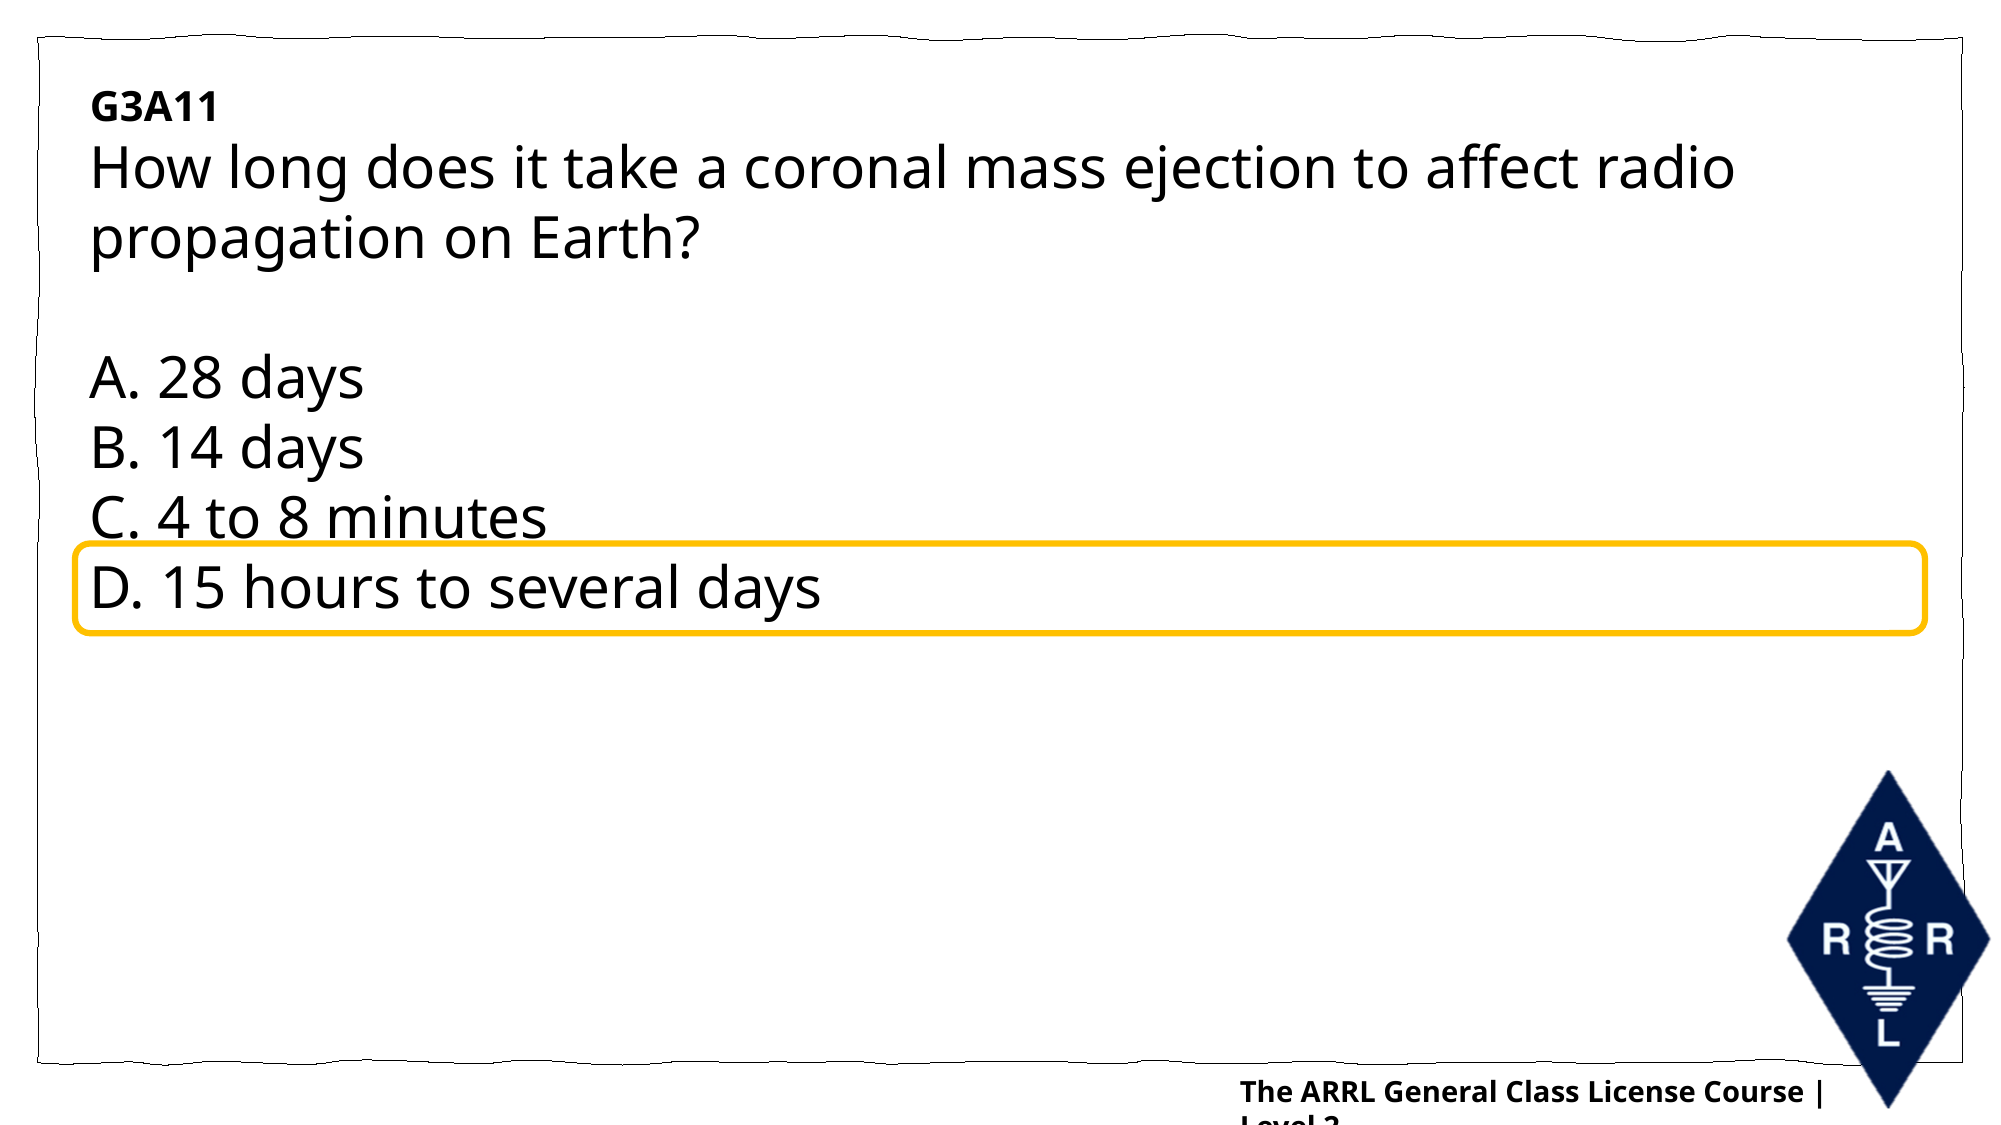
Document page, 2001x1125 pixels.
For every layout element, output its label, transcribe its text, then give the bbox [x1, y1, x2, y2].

text_box G3A11 How long does it take a coronal mass ejection to affect radio propagation on Earth? A. 28 days B. 14 days C. 4 to 8 minutes D. 15 hours to several days [75, 72, 1850, 550]
text_box [73, 542, 1927, 635]
picture [1773, 752, 1999, 1125]
